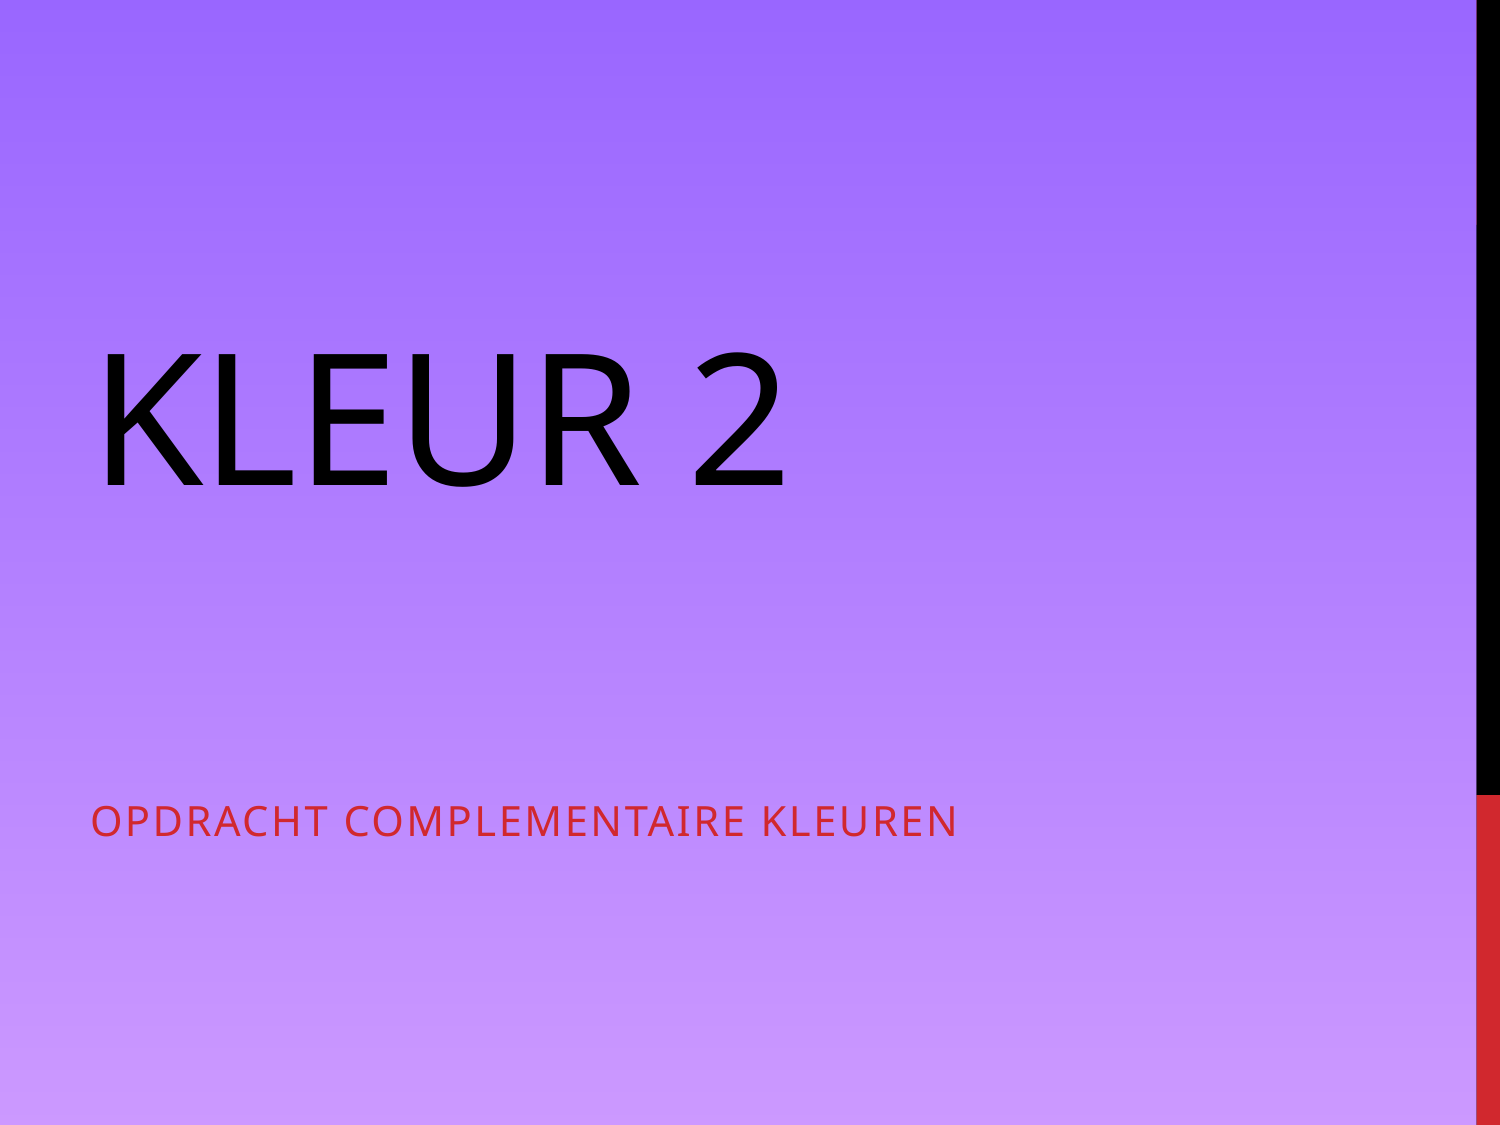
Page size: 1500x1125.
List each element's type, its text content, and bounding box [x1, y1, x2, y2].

subtitle OPDRACHT COMPLEMENTAIRE KLEUREN [75, 787, 1200, 938]
title KLEUR 2 [75, 37, 1350, 788]
